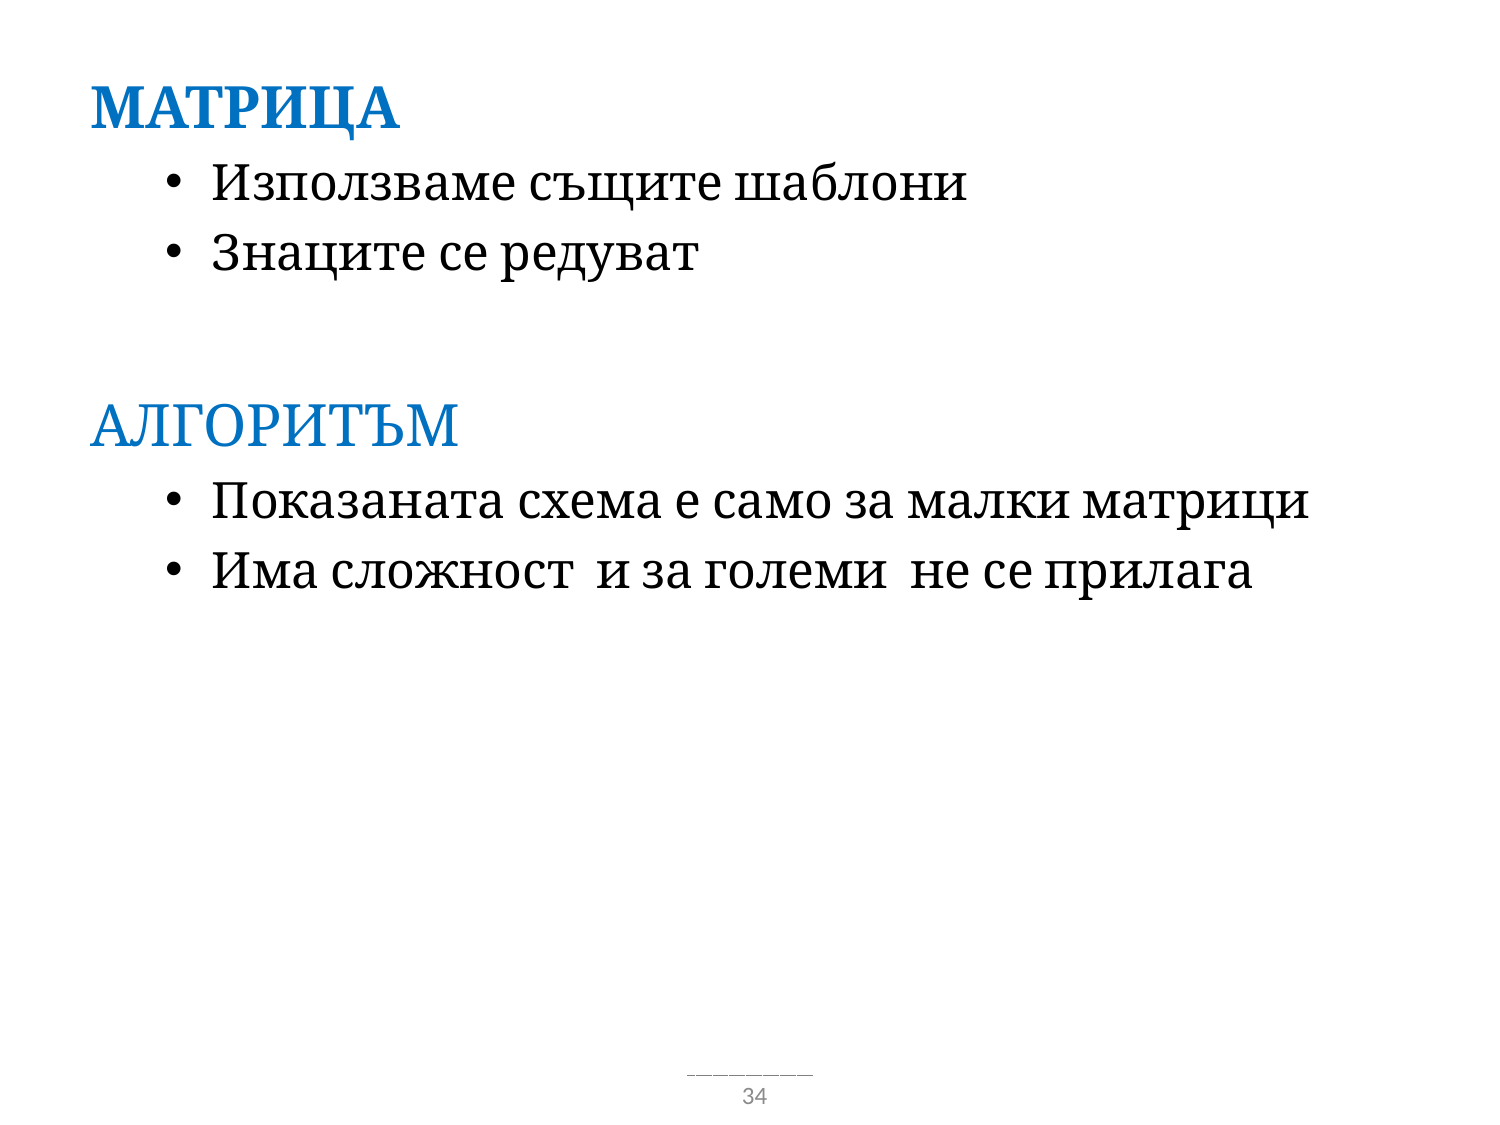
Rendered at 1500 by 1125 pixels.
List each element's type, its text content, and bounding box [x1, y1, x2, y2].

slide_number 34 [579, 1065, 930, 1125]
